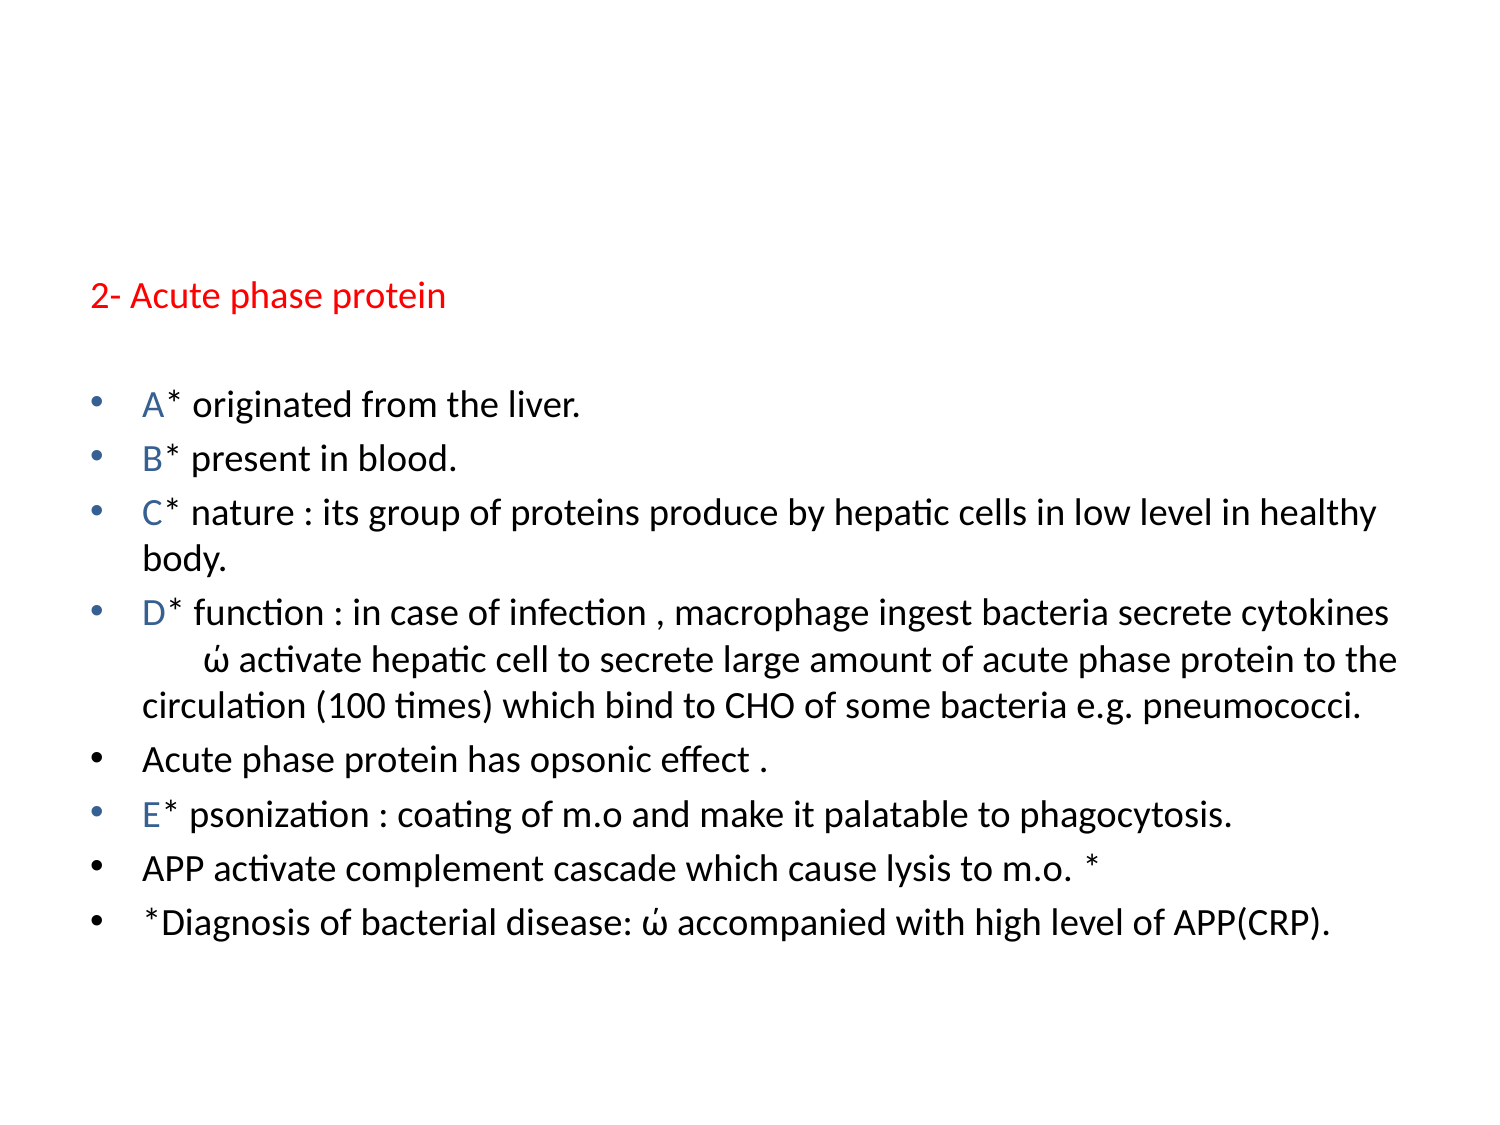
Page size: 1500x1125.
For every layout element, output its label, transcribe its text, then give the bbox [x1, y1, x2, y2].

list 2- Acute phase protein A* originated from the liver. B* present in blood. C* nature : its group of proteins produce by hepatic cells in low level in healthy body. D* function : in case of infection , macrophage ingest bacteria secrete cytokines ώ activate hepatic cell to secrete large amount of acute phase protein to the circulation (100 times) which bind to CHO of some bacteria e.g. pneumococci. Acute phase protein has opsonic effect . E* psonization : coating of m.o and make it palatable to phagocytosis. APP activate complement cascade which cause lysis to m.o. * *Diagnosis of bacterial disease: ώ accompanied with high level of APP(CRP). [75, 262, 1425, 1005]
